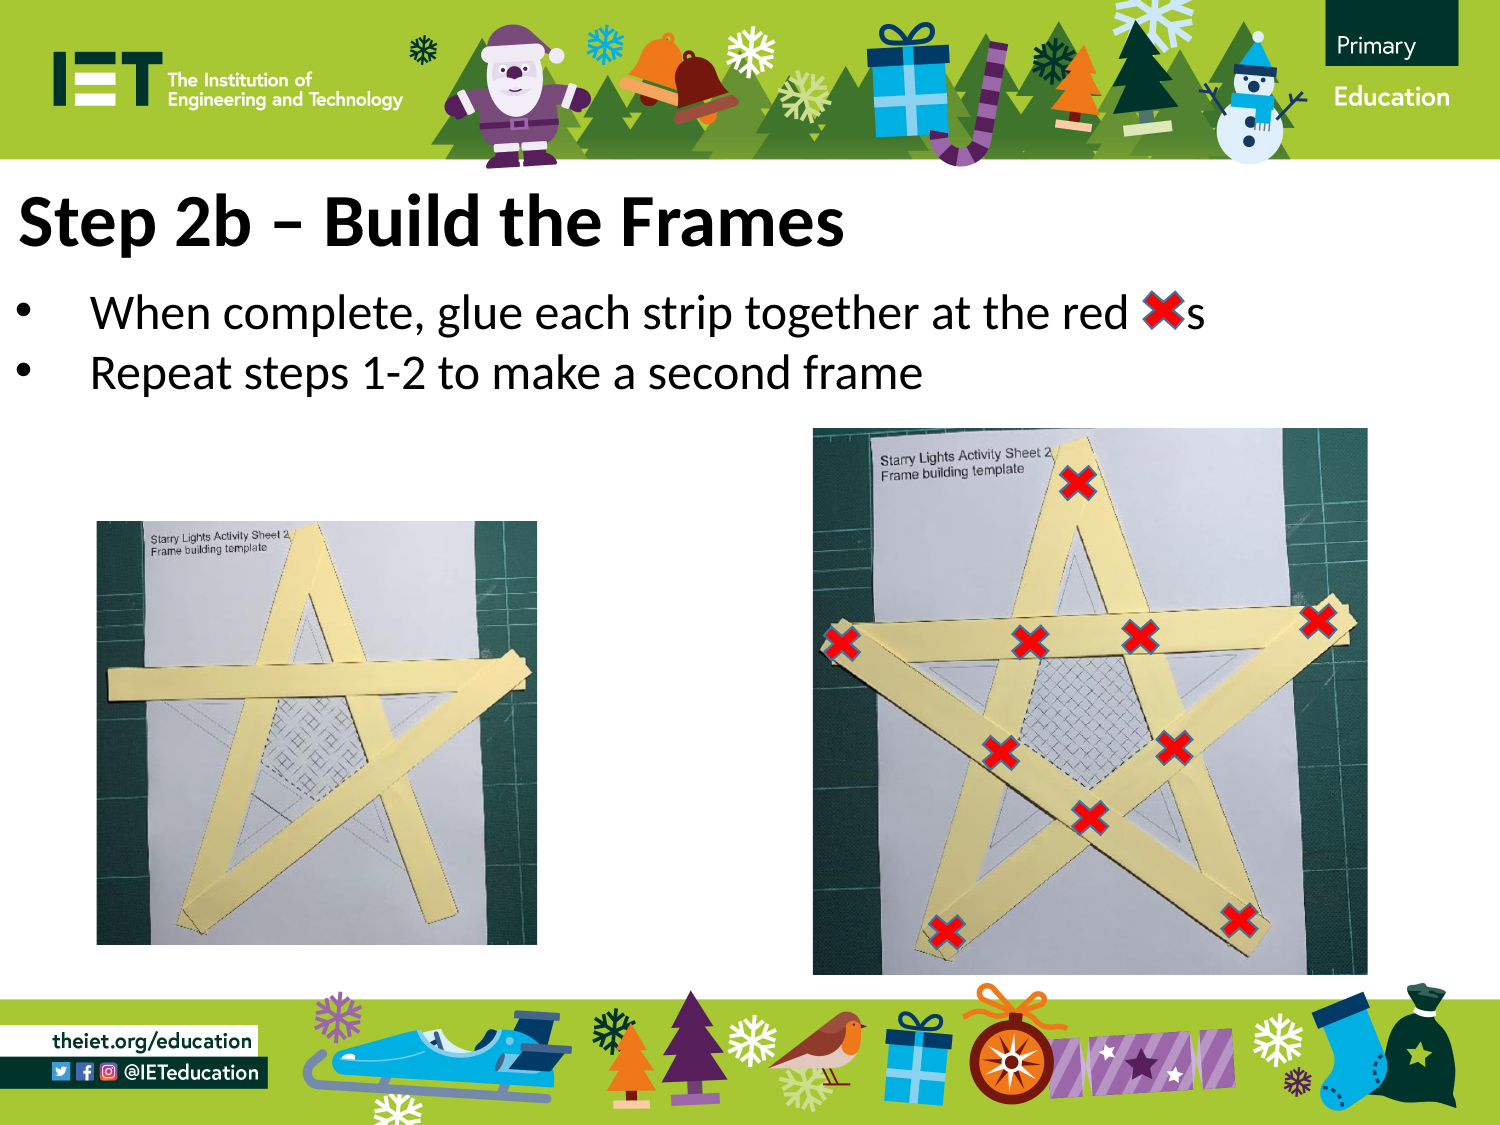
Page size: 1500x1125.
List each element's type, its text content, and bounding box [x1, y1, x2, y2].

text_box Step 2b – Build the Frames [3, 174, 947, 271]
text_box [812, 428, 1368, 975]
picture [0, 407, 1500, 1125]
picture [0, 0, 1500, 271]
text_box When complete, glue each strip together at the red s Repeat steps 1-2 to make a second frame [0, 271, 1500, 407]
text_box [1142, 290, 1185, 330]
